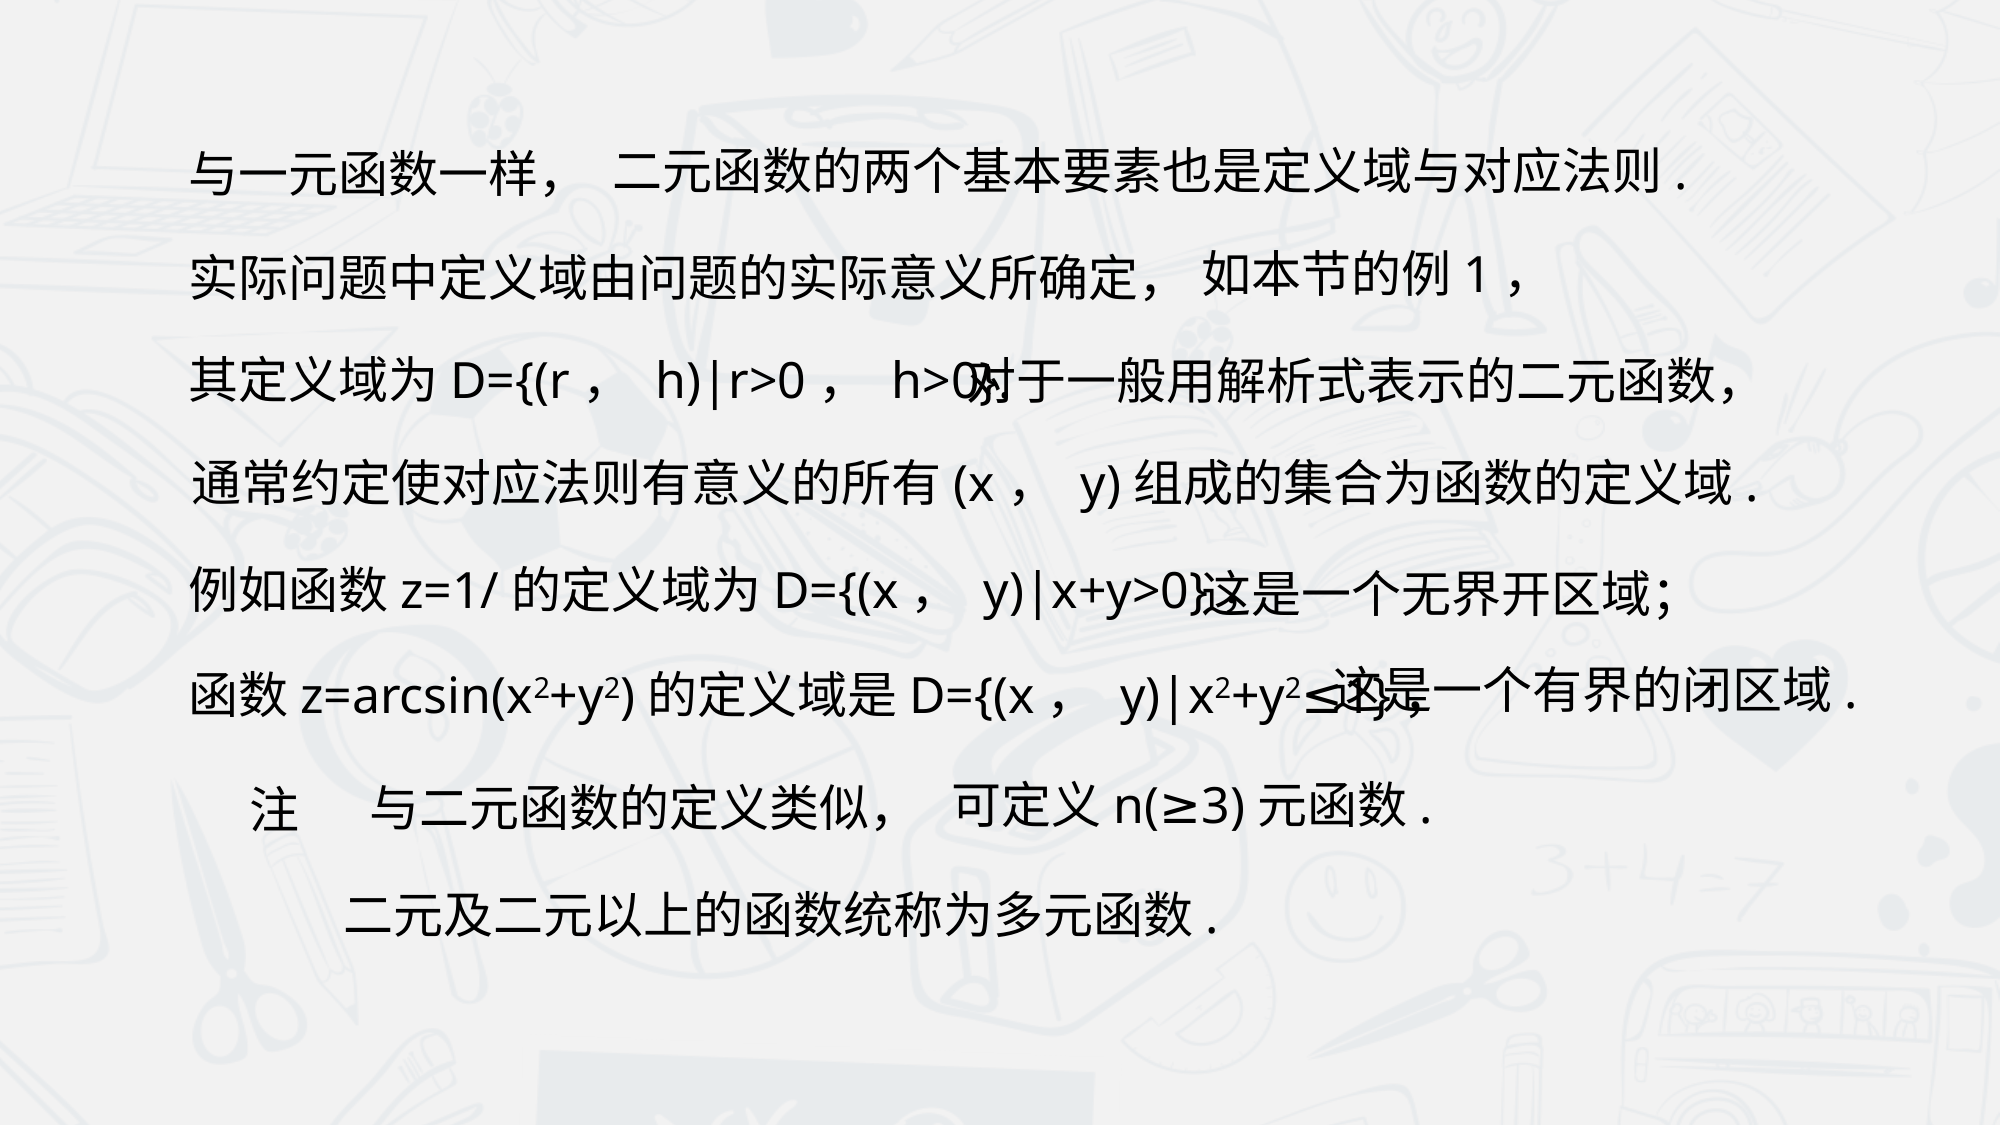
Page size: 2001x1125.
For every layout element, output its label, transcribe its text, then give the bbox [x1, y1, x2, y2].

text_box 对于一般用解析式表示的二元函数， [908, 364, 2000, 417]
text_box 这是一个有界的闭区域. [1274, 673, 2000, 764]
text_box 函数z=arcsin(x2+y2)的定义域是D={(x， y)|x2+y2≤1}， [129, 678, 1274, 731]
text_box 二元函数的两个基本要素也是定义域与对应法则. [553, 154, 2000, 207]
text_box 实际问题中定义域由问题的实际意义所确定， [129, 260, 1845, 314]
text_box 注 [190, 792, 1906, 846]
text_box 其定义域为D={(r， h)|r>0， h>0}. [129, 363, 1845, 416]
text_box 二元及二元以上的函数统称为多元函数. [285, 898, 2000, 951]
text_box 与二元函数的定义类似， [310, 790, 2000, 844]
text_box 可定义n(≥3)元函数. [893, 788, 2000, 841]
text_box 如本节的例1， [1142, 257, 2000, 311]
text_box 与一元函数一样， [129, 157, 1725, 211]
text_box 这是一个无界开区域； [1142, 577, 2000, 630]
text_box 通常约定使对应法则有意义的所有(x， y)组成的集合为函数的定义域. [133, 466, 1849, 519]
